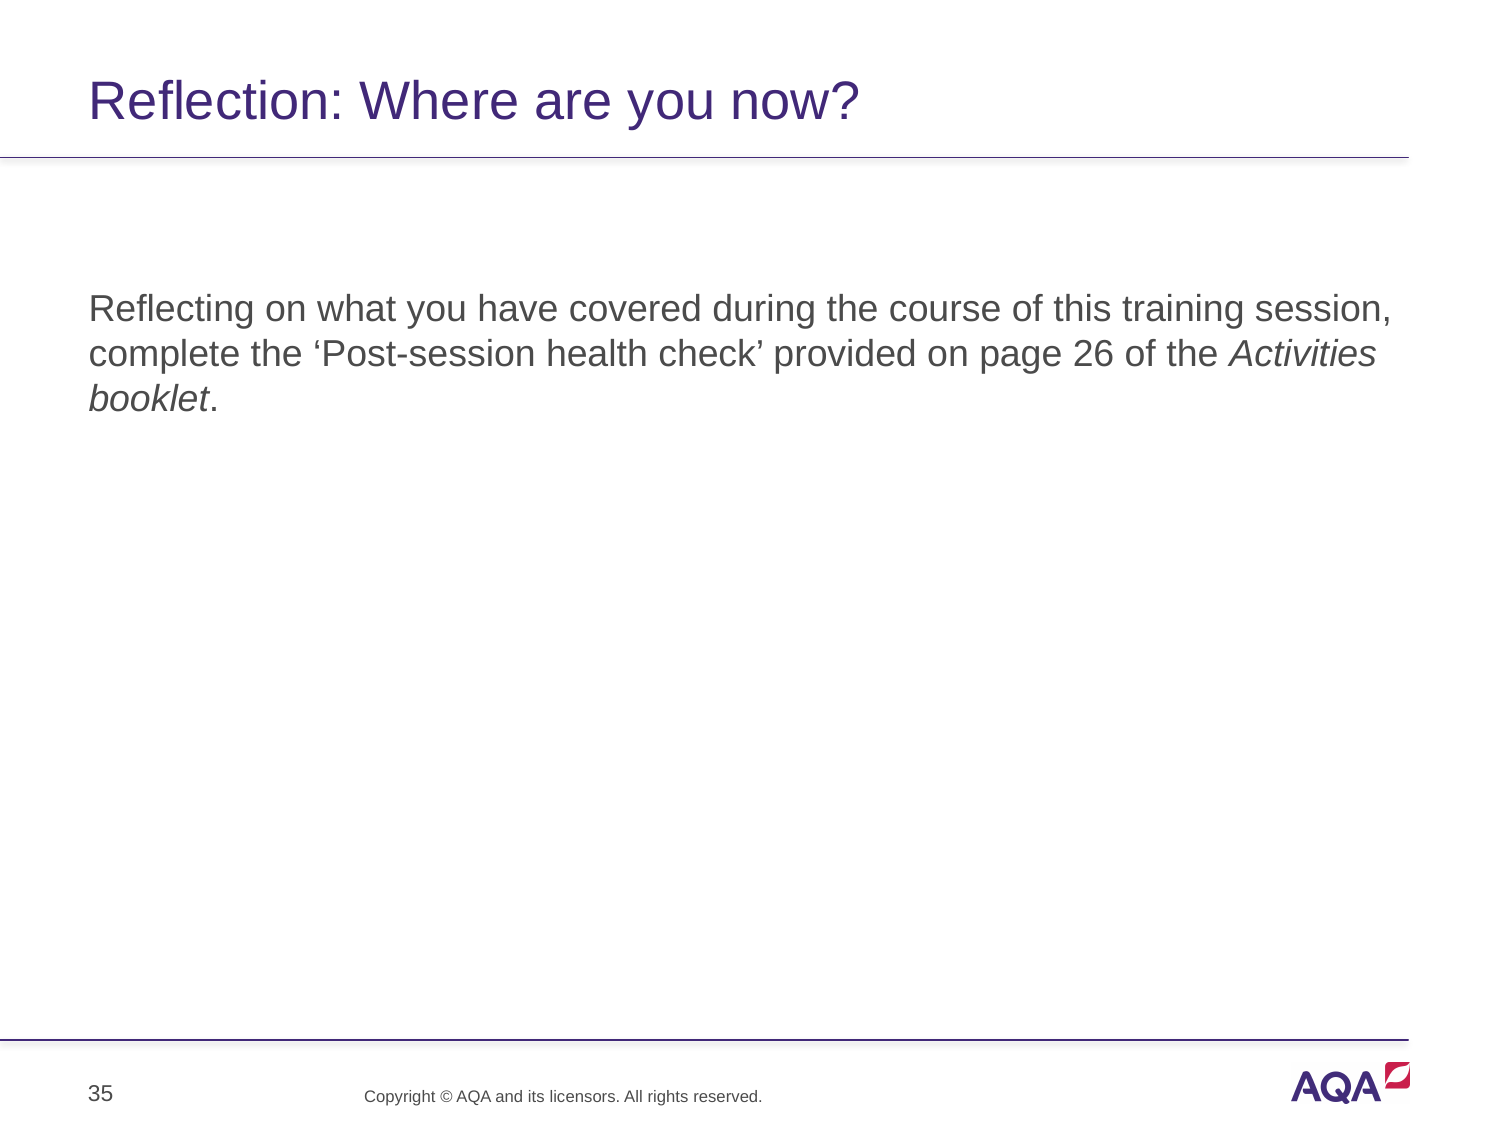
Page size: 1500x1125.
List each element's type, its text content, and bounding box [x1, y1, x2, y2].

slide_number 35 [72, 1062, 188, 1123]
picture [1291, 1062, 1410, 1104]
title Reflection: Where are you now? [88, 72, 1409, 144]
footer Copyright © AQA and its licensors. All rights reserved. [324, 1084, 764, 1124]
list Reflecting on what you have covered during the course of this training session, complete the ‘Post-session health check’ provided on page 26 of the Activities booklet. [88, 284, 1409, 1007]
